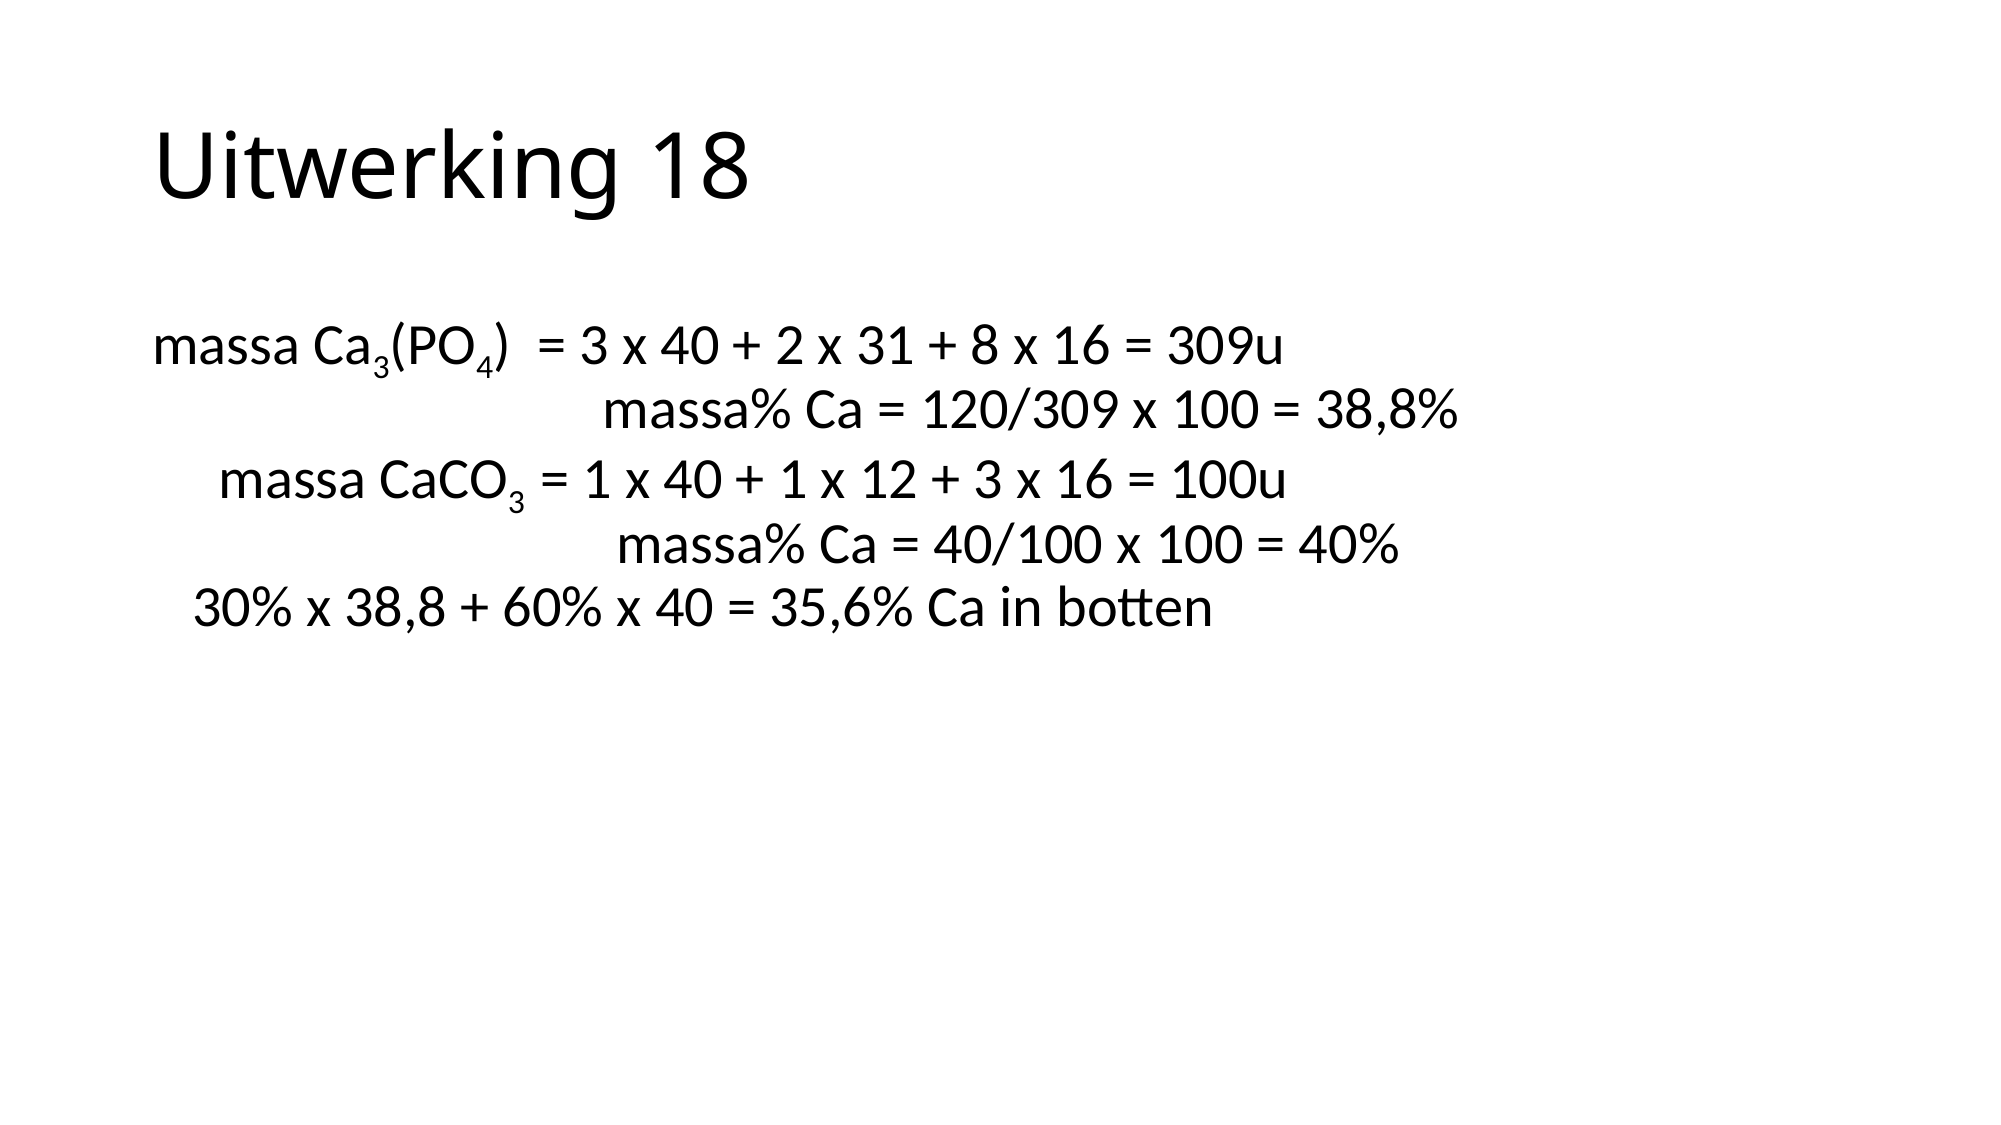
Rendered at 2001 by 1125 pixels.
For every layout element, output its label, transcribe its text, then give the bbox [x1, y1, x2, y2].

list massa Ca3(PO4) = 3 x 40 + 2 x 31 + 8 x 16 = 309u massa% Ca = 120/309 x 100 = 38,8% massa CaCO3 = 1 x 40 + 1 x 12 + 3 x 16 = 100u massa% Ca = 40/100 x 100 = 40% 30% x 38,8 + 60% x 40 = 35,6% Ca in botten [137, 299, 1863, 1014]
title Uitwerking 18 [137, 59, 1863, 278]
